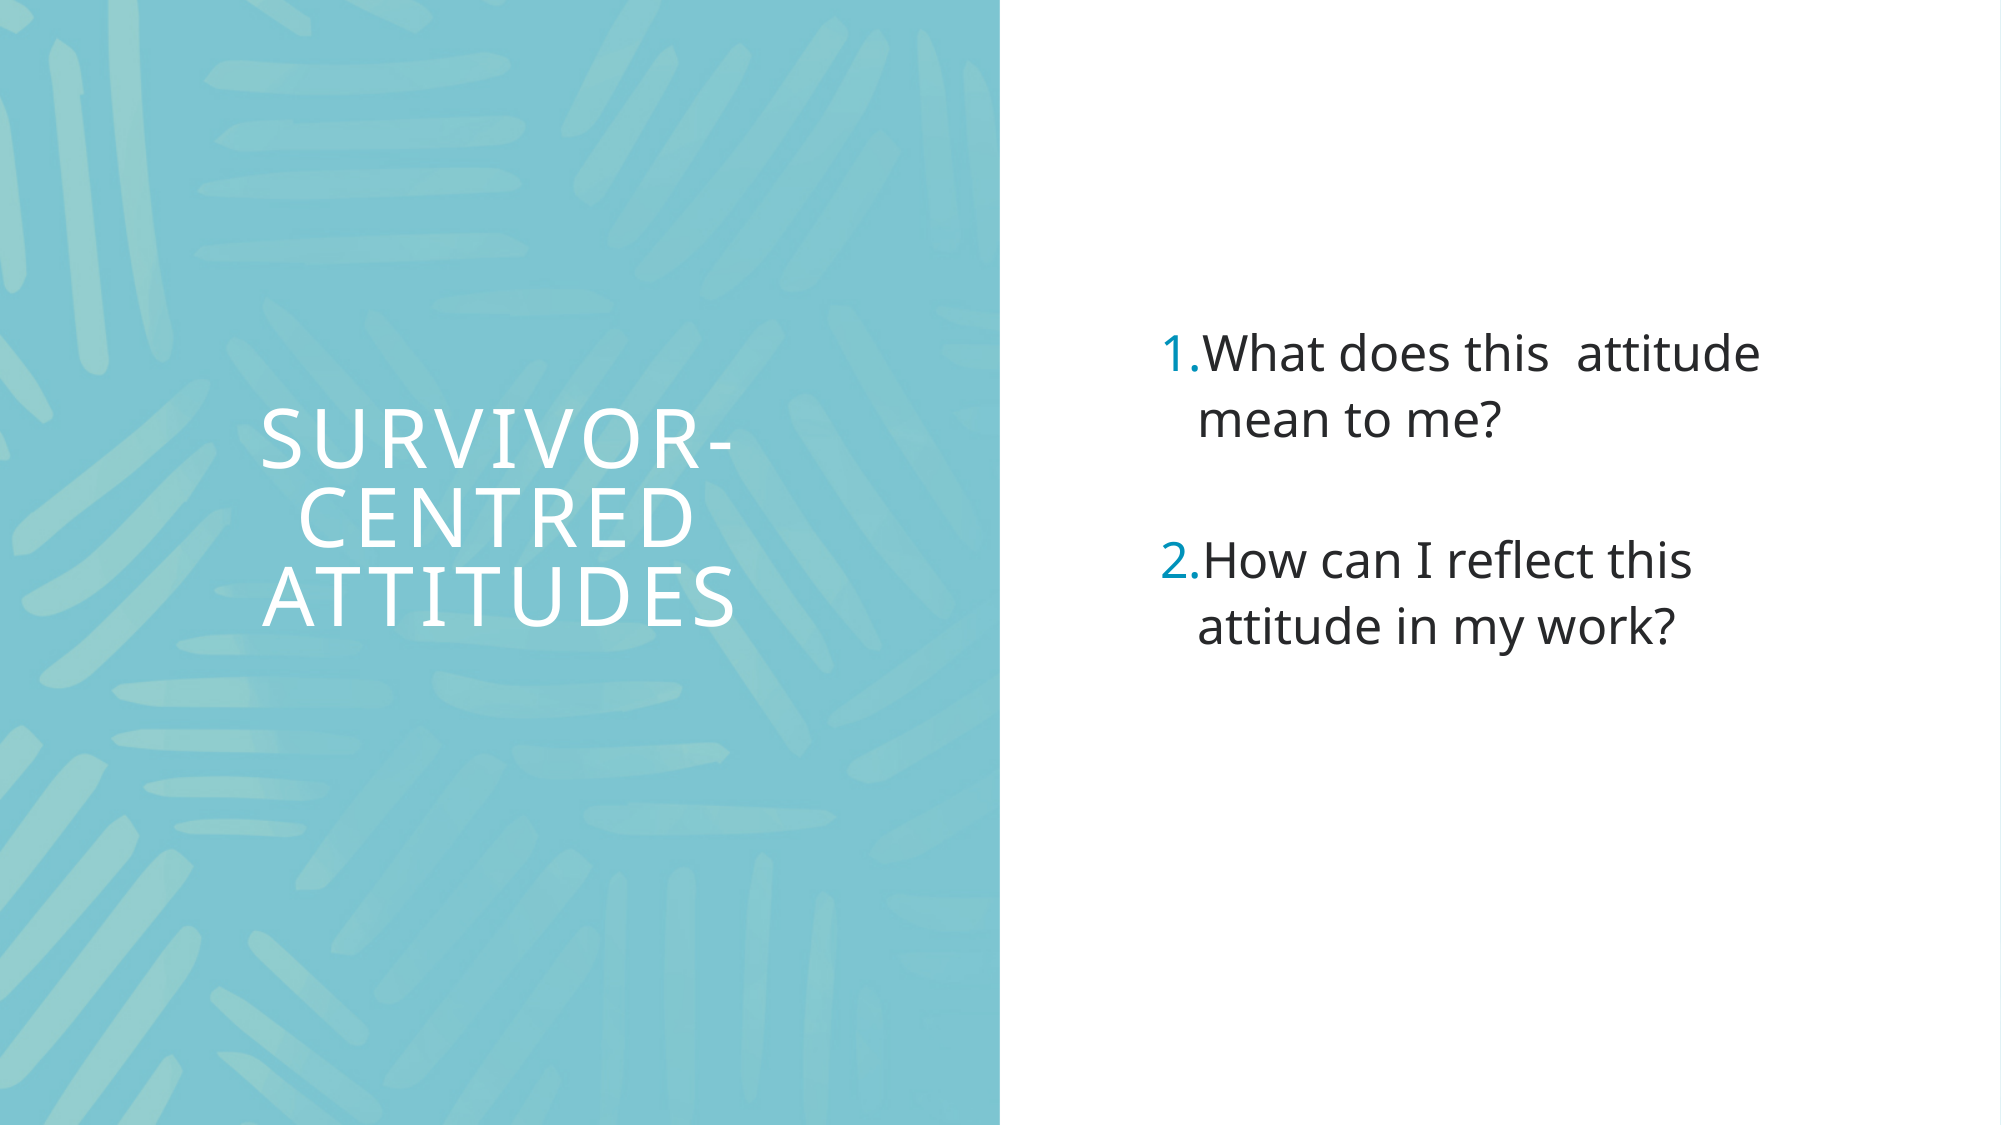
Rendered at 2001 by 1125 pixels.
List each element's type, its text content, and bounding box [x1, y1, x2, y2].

picture [0, 0, 2001, 1125]
list What does this attitude mean to me? How can I reflect this attitude in my work? [1152, 140, 1888, 971]
title Survivor-Centred Attitudes [108, 396, 892, 651]
